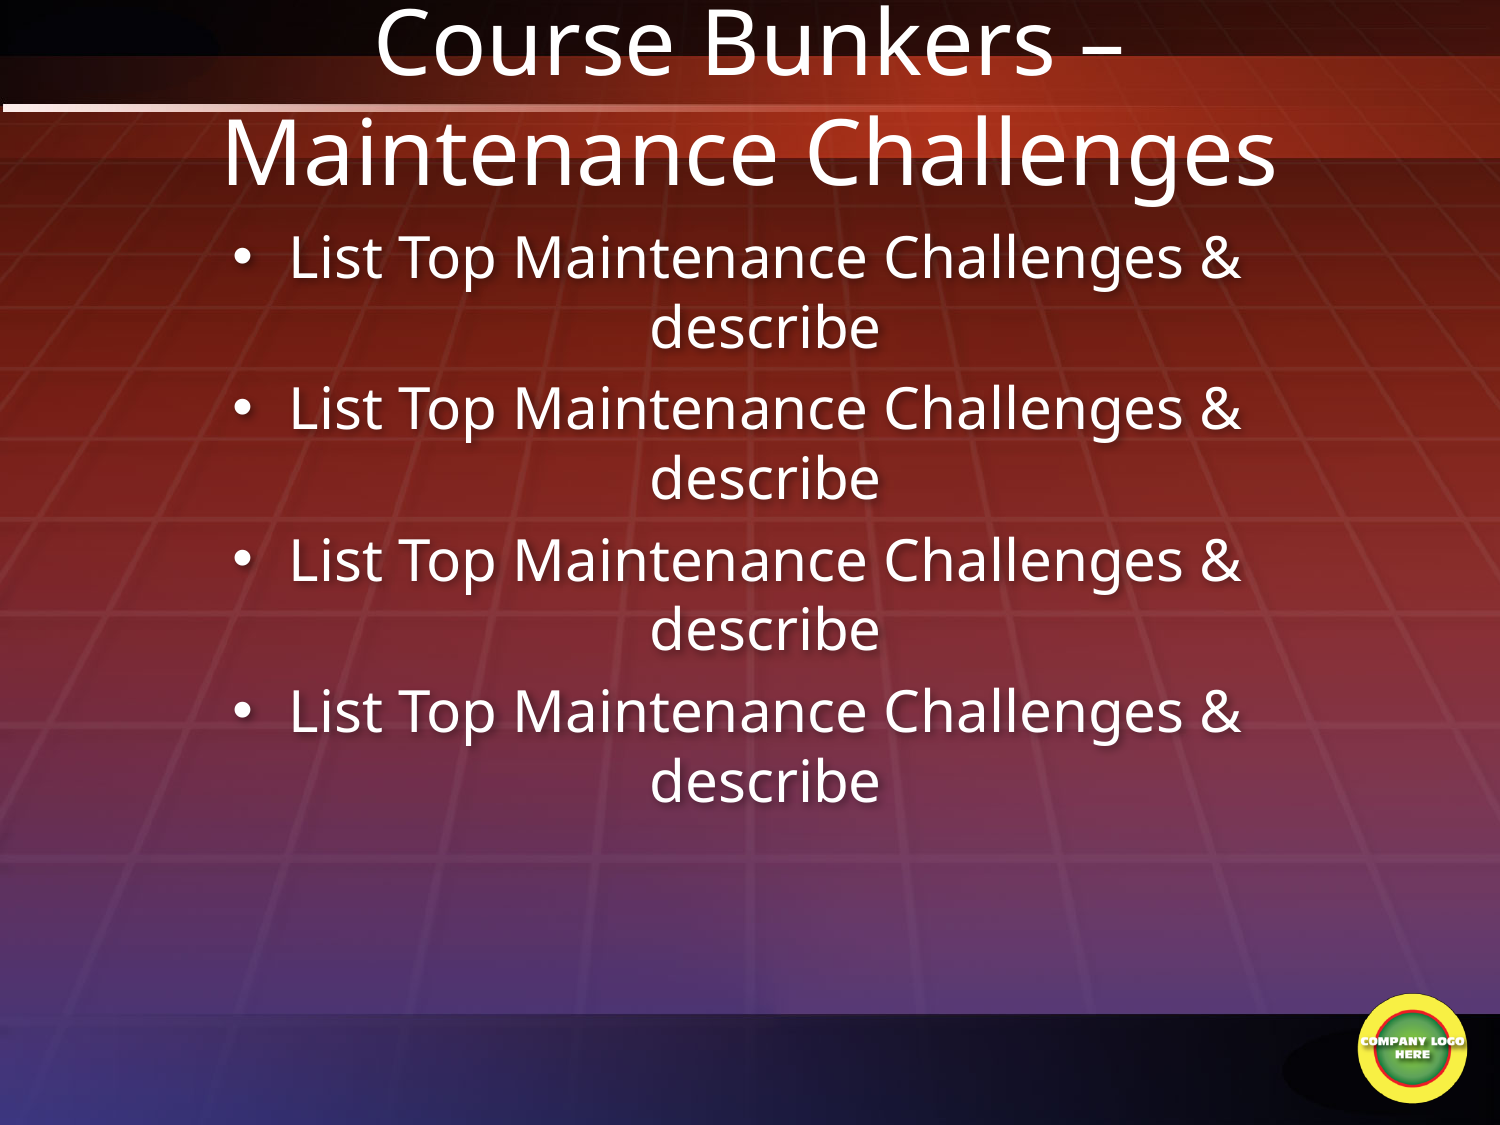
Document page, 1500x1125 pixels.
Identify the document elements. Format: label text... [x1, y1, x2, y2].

title Course Bunkers – Maintenance Challenges [75, 0, 1425, 188]
picture [0, 0, 1500, 1125]
list List Top Maintenance Challenges & describe List Top Maintenance Challenges & describe List Top Maintenance Challenges & describe List Top Maintenance Challenges & describe [162, 212, 1313, 955]
